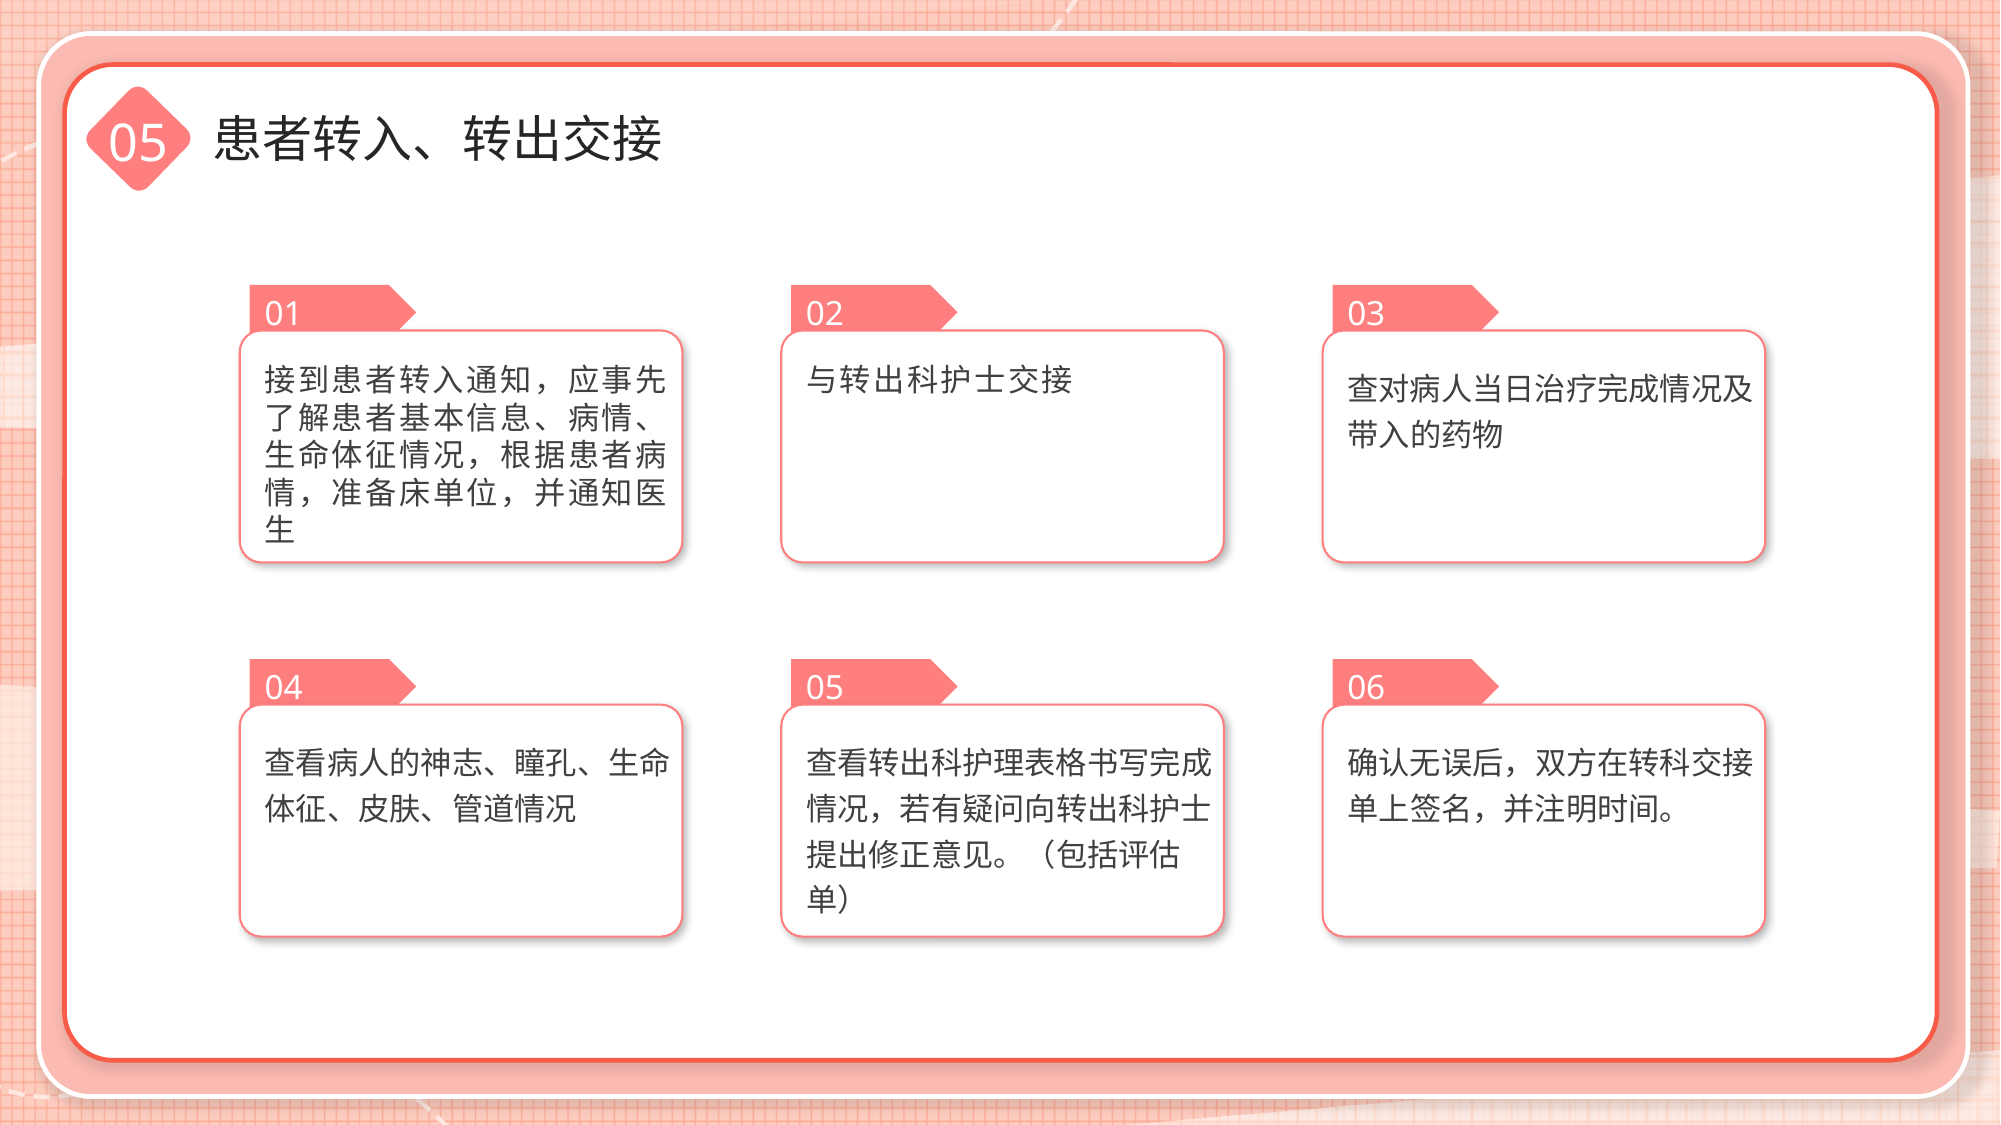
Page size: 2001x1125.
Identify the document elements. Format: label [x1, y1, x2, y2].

text_box [781, 284, 1234, 563]
text_box [1322, 284, 1776, 563]
text_box [239, 284, 693, 563]
picture [0, 0, 2000, 1125]
text_box [1322, 659, 1776, 937]
text_box [94, 96, 711, 181]
text_box [781, 659, 1234, 937]
text_box [239, 659, 693, 937]
